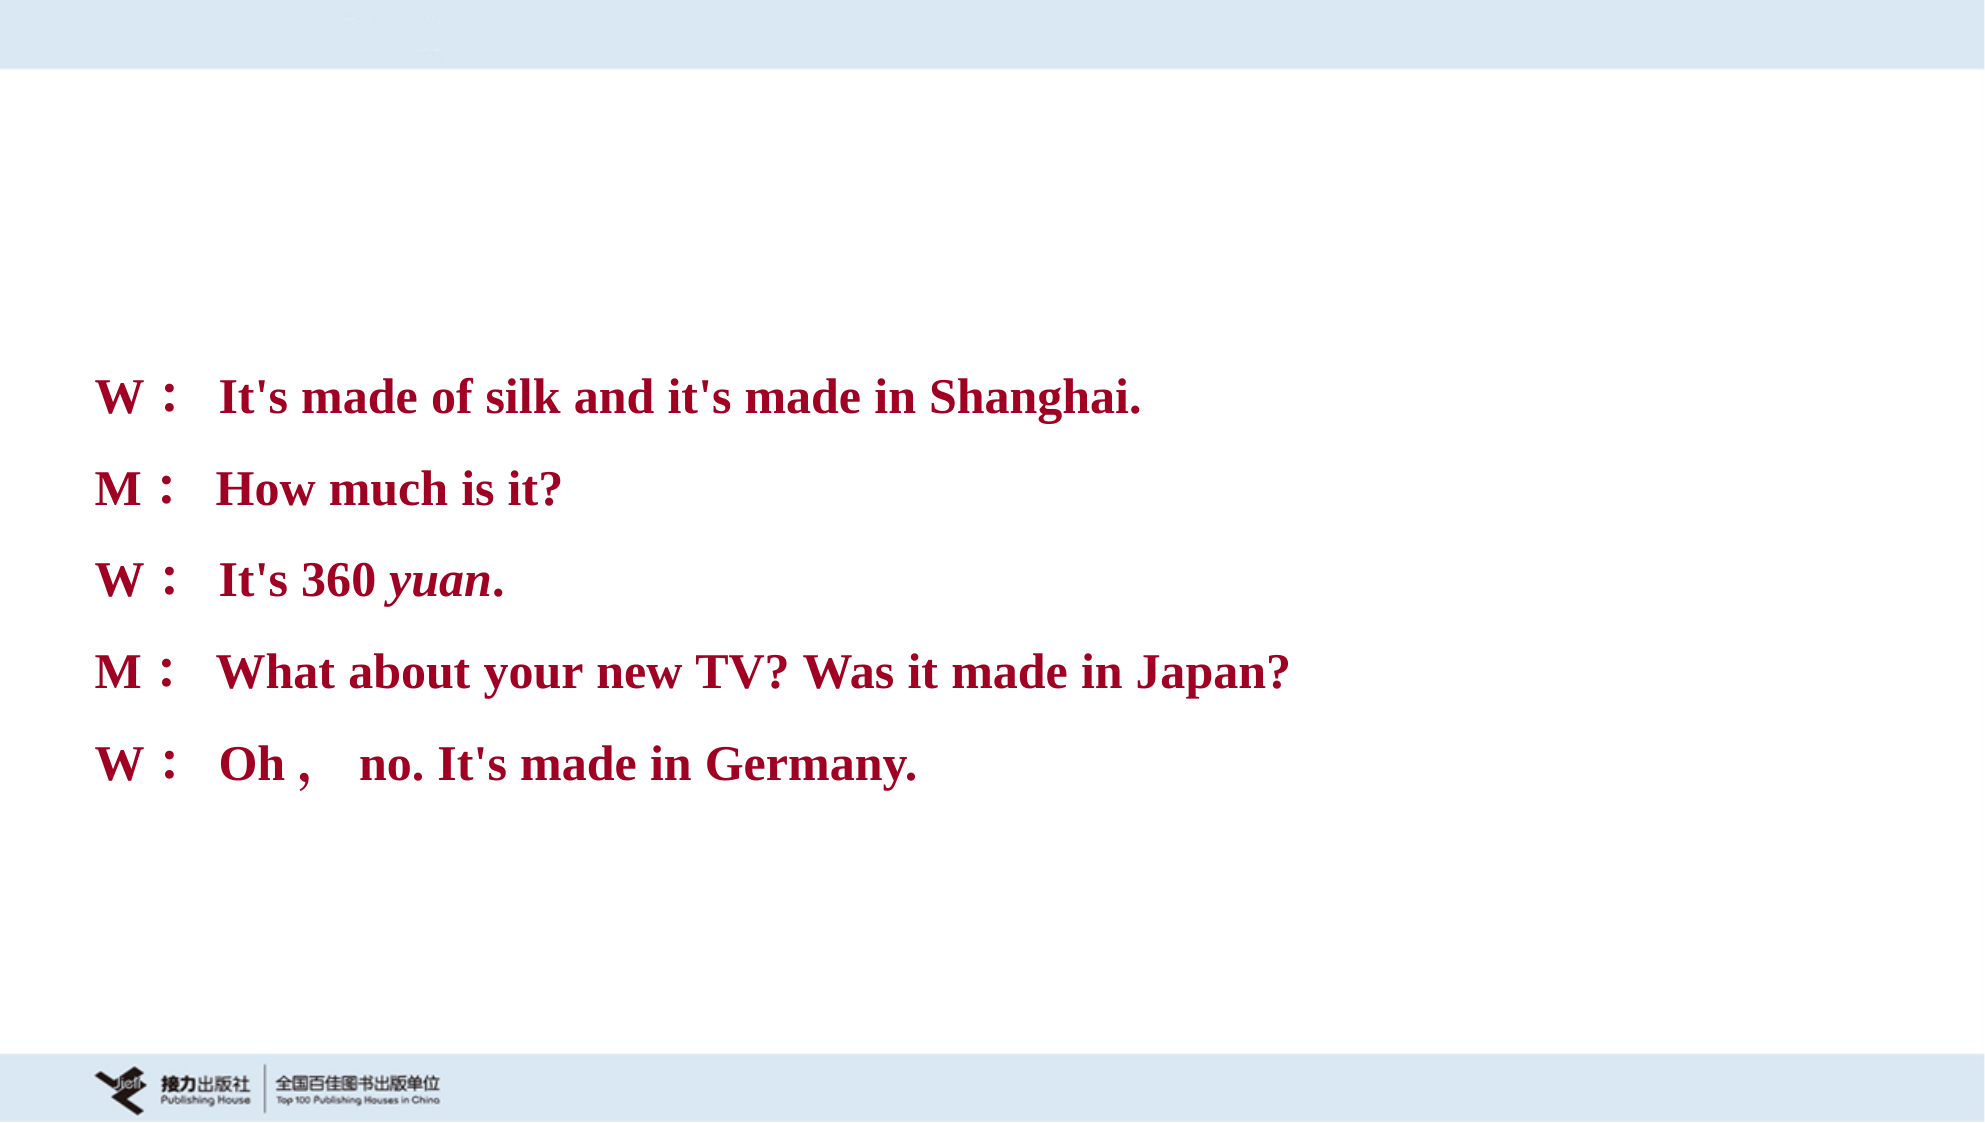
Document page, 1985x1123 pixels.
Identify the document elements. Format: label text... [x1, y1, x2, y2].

text_box W：It's made of silk and it's made in Shanghai. M：How much is it? W：It's 360 yuan. M：What about your new TV? Was it made in Japan? W：Oh，no. It's made in Germany. [94, 331, 1892, 791]
picture [0, 0, 1985, 1122]
